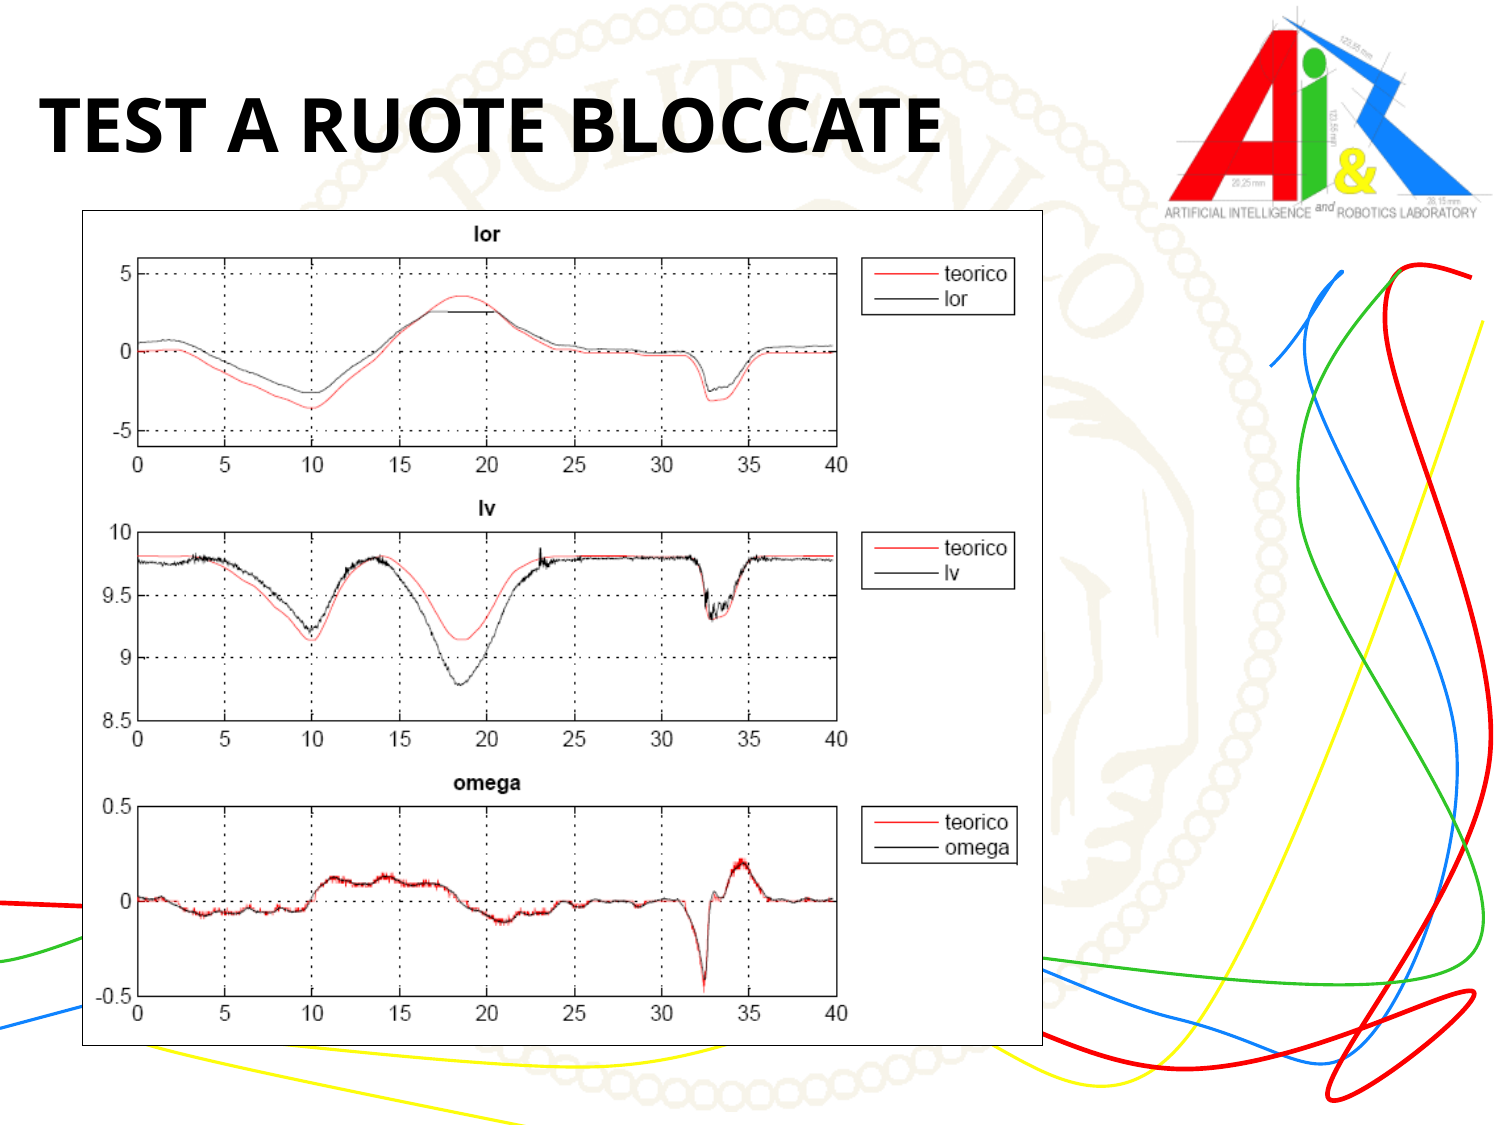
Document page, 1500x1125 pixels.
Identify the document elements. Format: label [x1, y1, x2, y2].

picture [81, 210, 1044, 1046]
text_box [0, 0, 1500, 1125]
